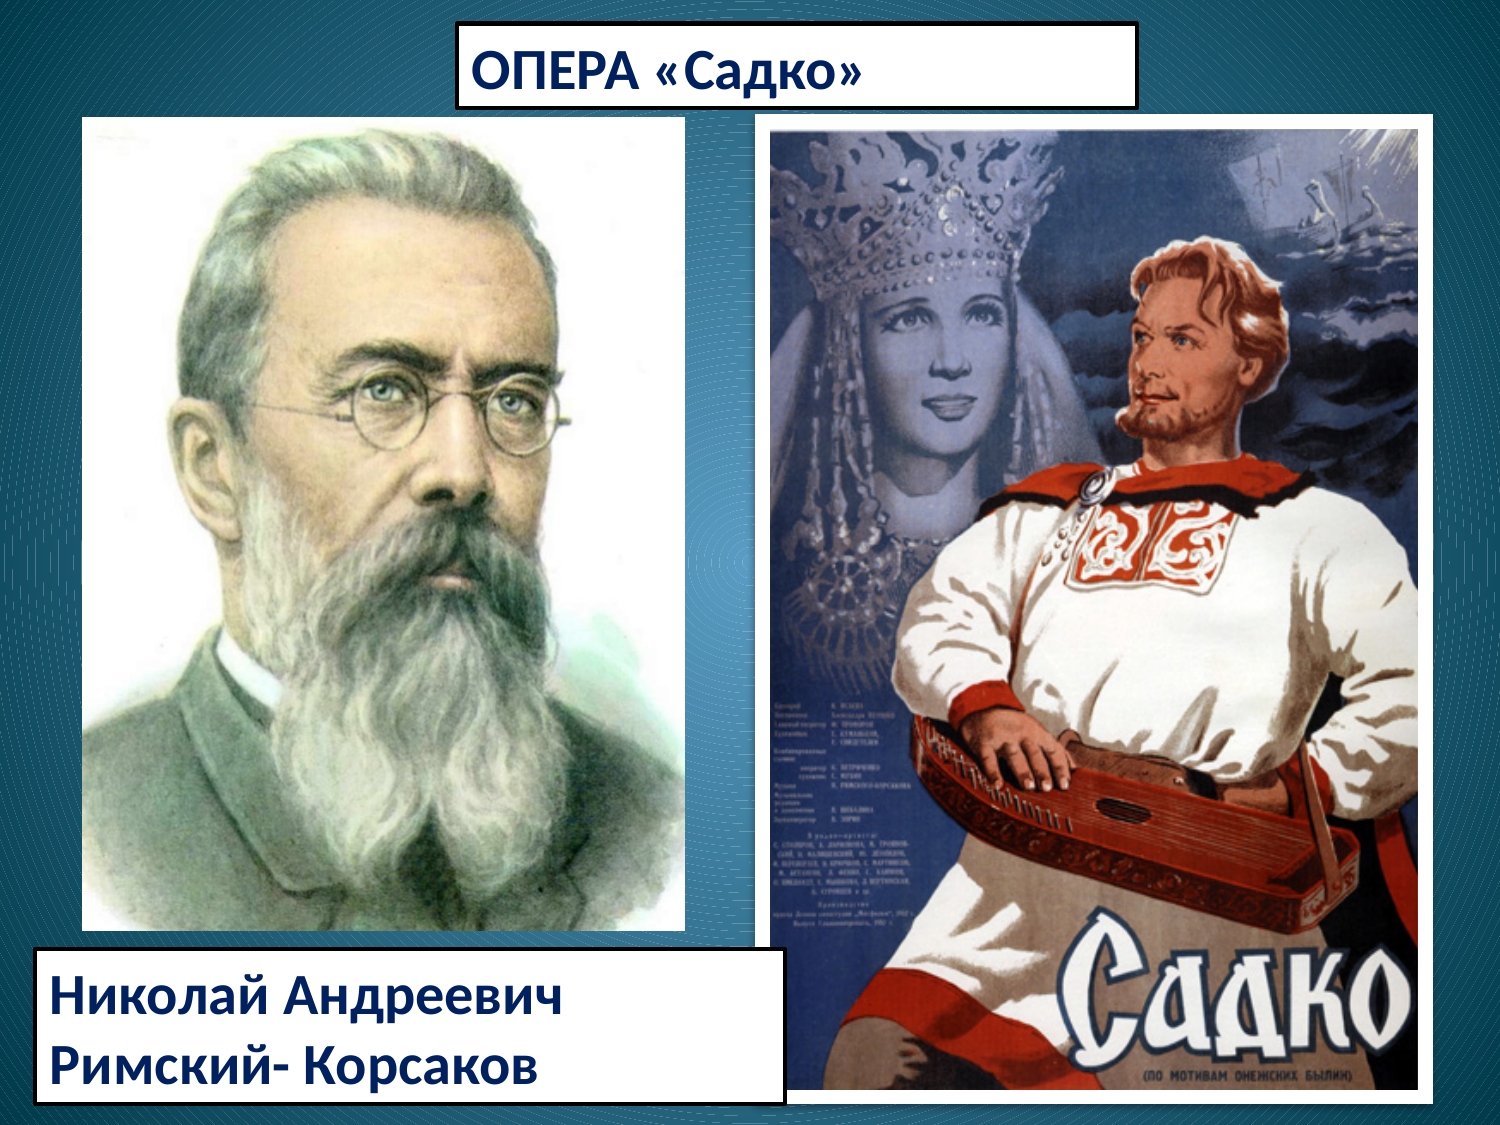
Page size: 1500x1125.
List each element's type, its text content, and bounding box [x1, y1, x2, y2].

text_box Николай Андреевич Римский- Корсаков [33, 947, 787, 1106]
text_box ОПЕРА «Садко» [455, 21, 1139, 110]
picture [769, 128, 1419, 1091]
picture [81, 116, 685, 931]
